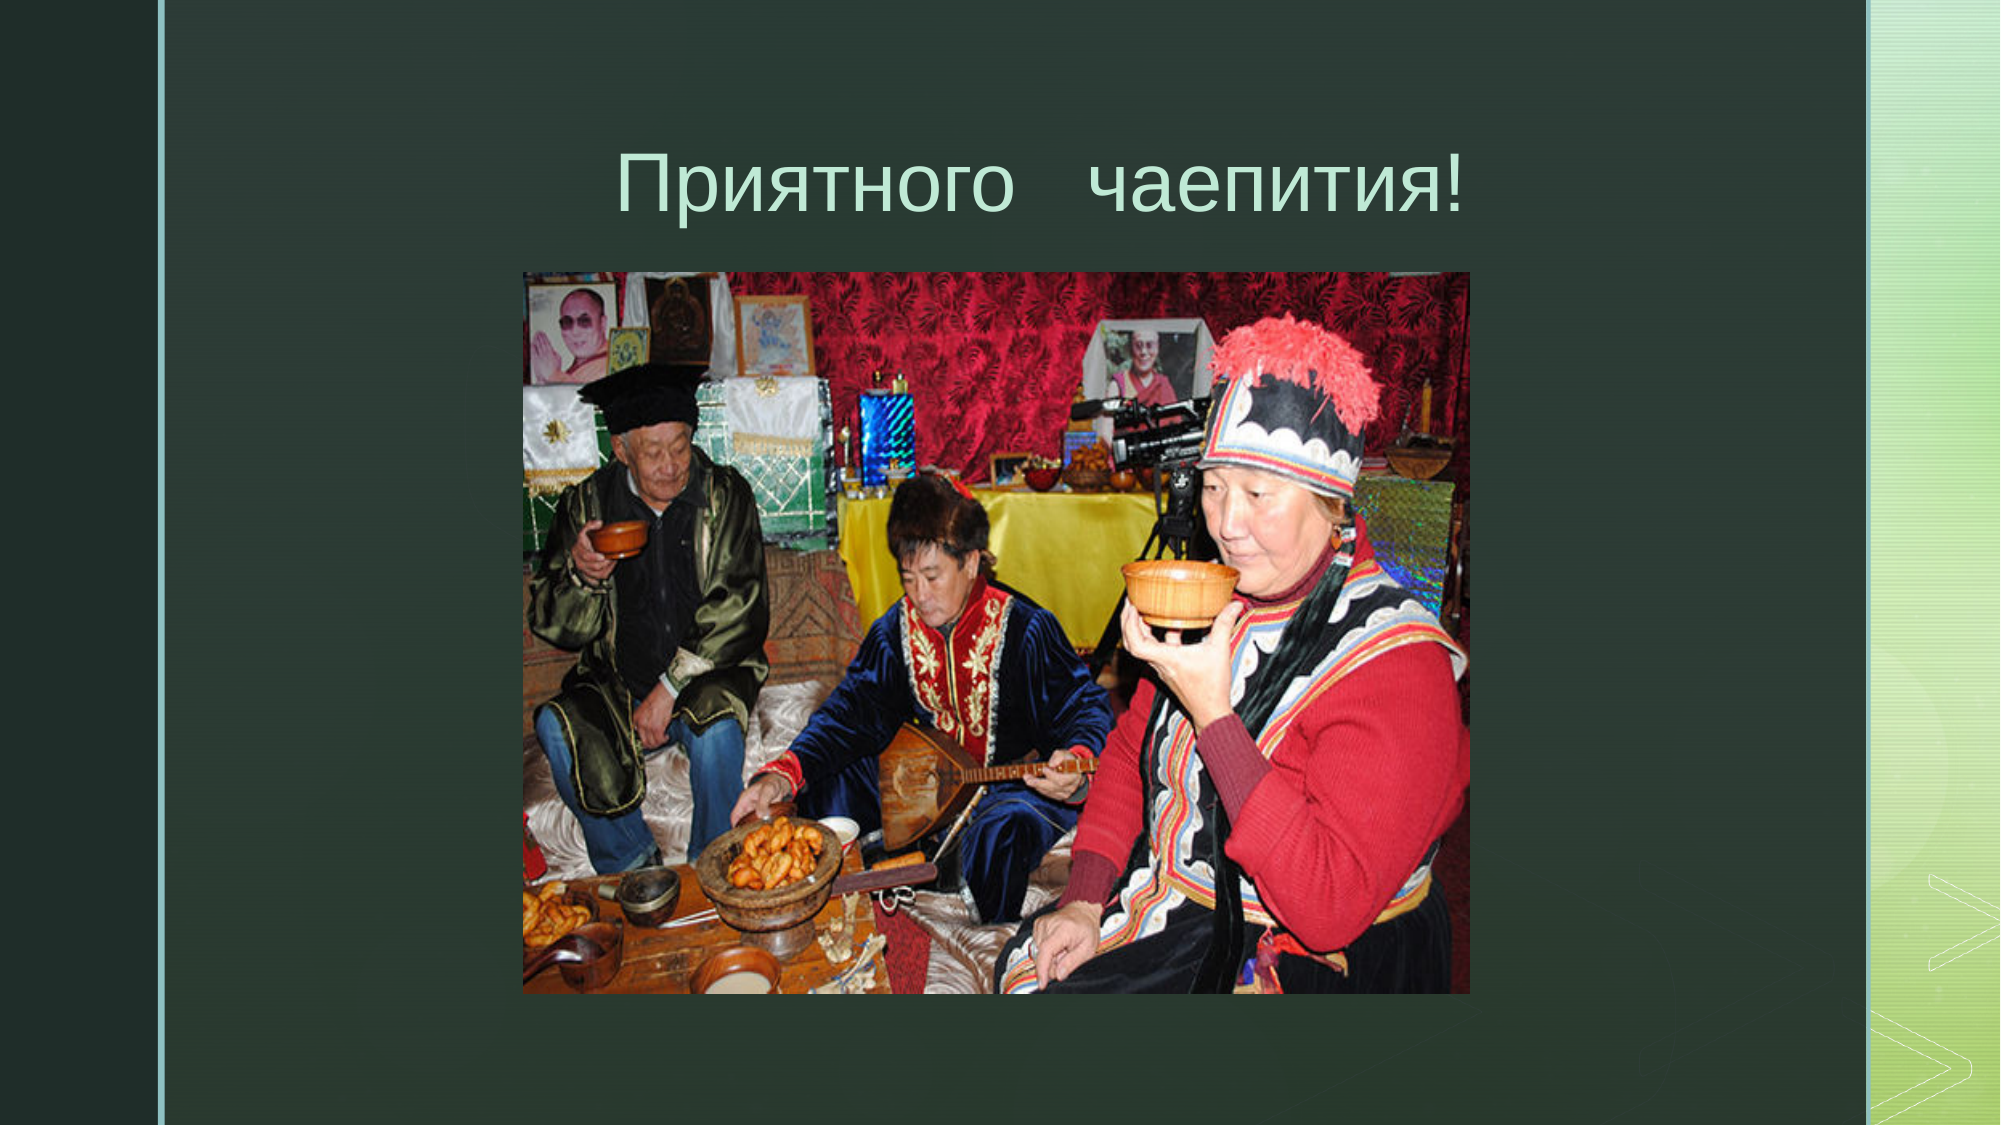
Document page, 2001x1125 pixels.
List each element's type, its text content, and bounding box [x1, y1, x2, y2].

picture [523, 271, 1470, 994]
picture [1871, 0, 2001, 1125]
text_box Приятного чаепития! [503, 30, 1579, 236]
